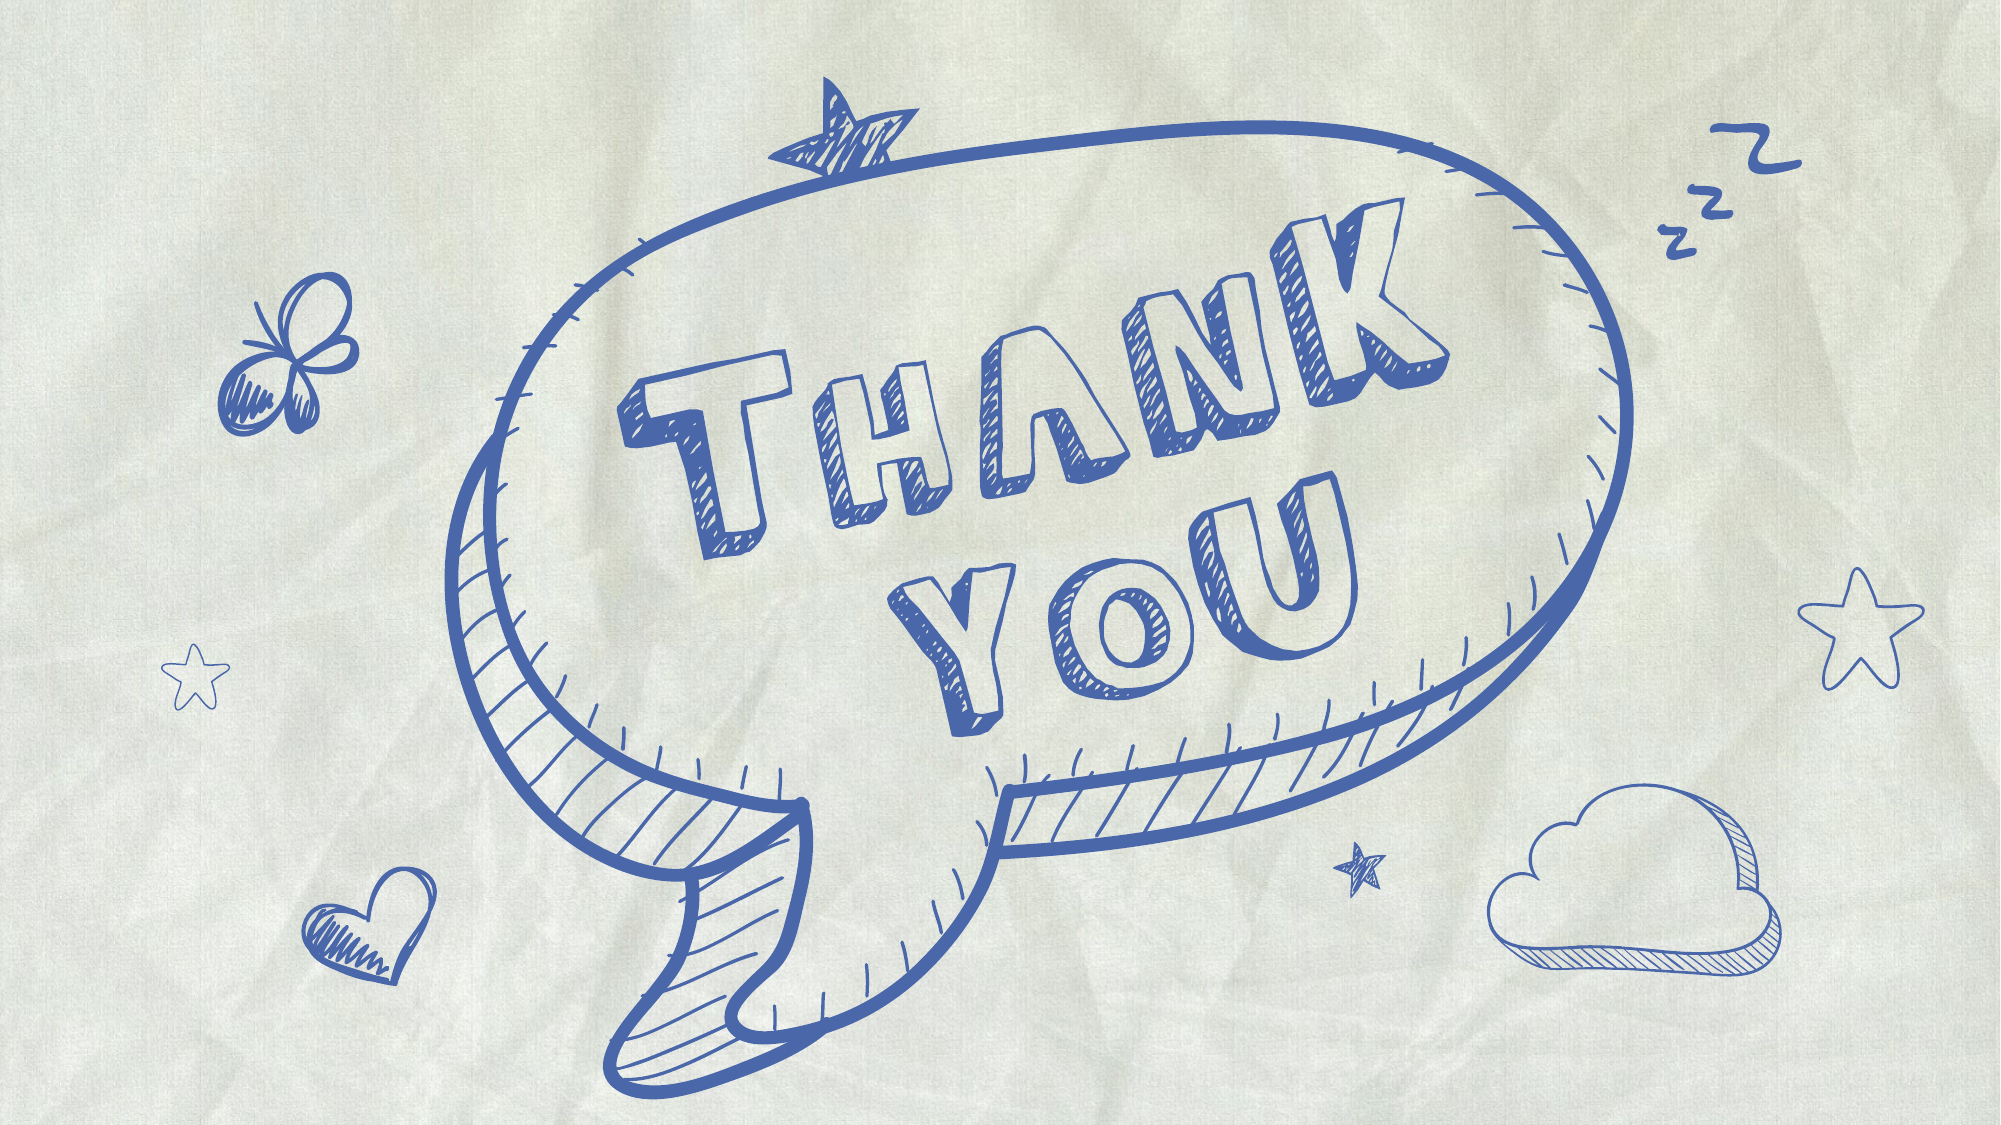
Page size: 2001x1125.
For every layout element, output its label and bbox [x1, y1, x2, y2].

text_box [161, 643, 231, 711]
text_box [630, 207, 1437, 736]
text_box [1664, 785, 1782, 977]
text_box [1656, 120, 1803, 264]
text_box [1797, 566, 1925, 691]
text_box [813, 76, 921, 136]
text_box [300, 872, 432, 990]
text_box [432, 136, 1664, 1060]
picture [0, 0, 2001, 1125]
text_box [211, 271, 362, 444]
